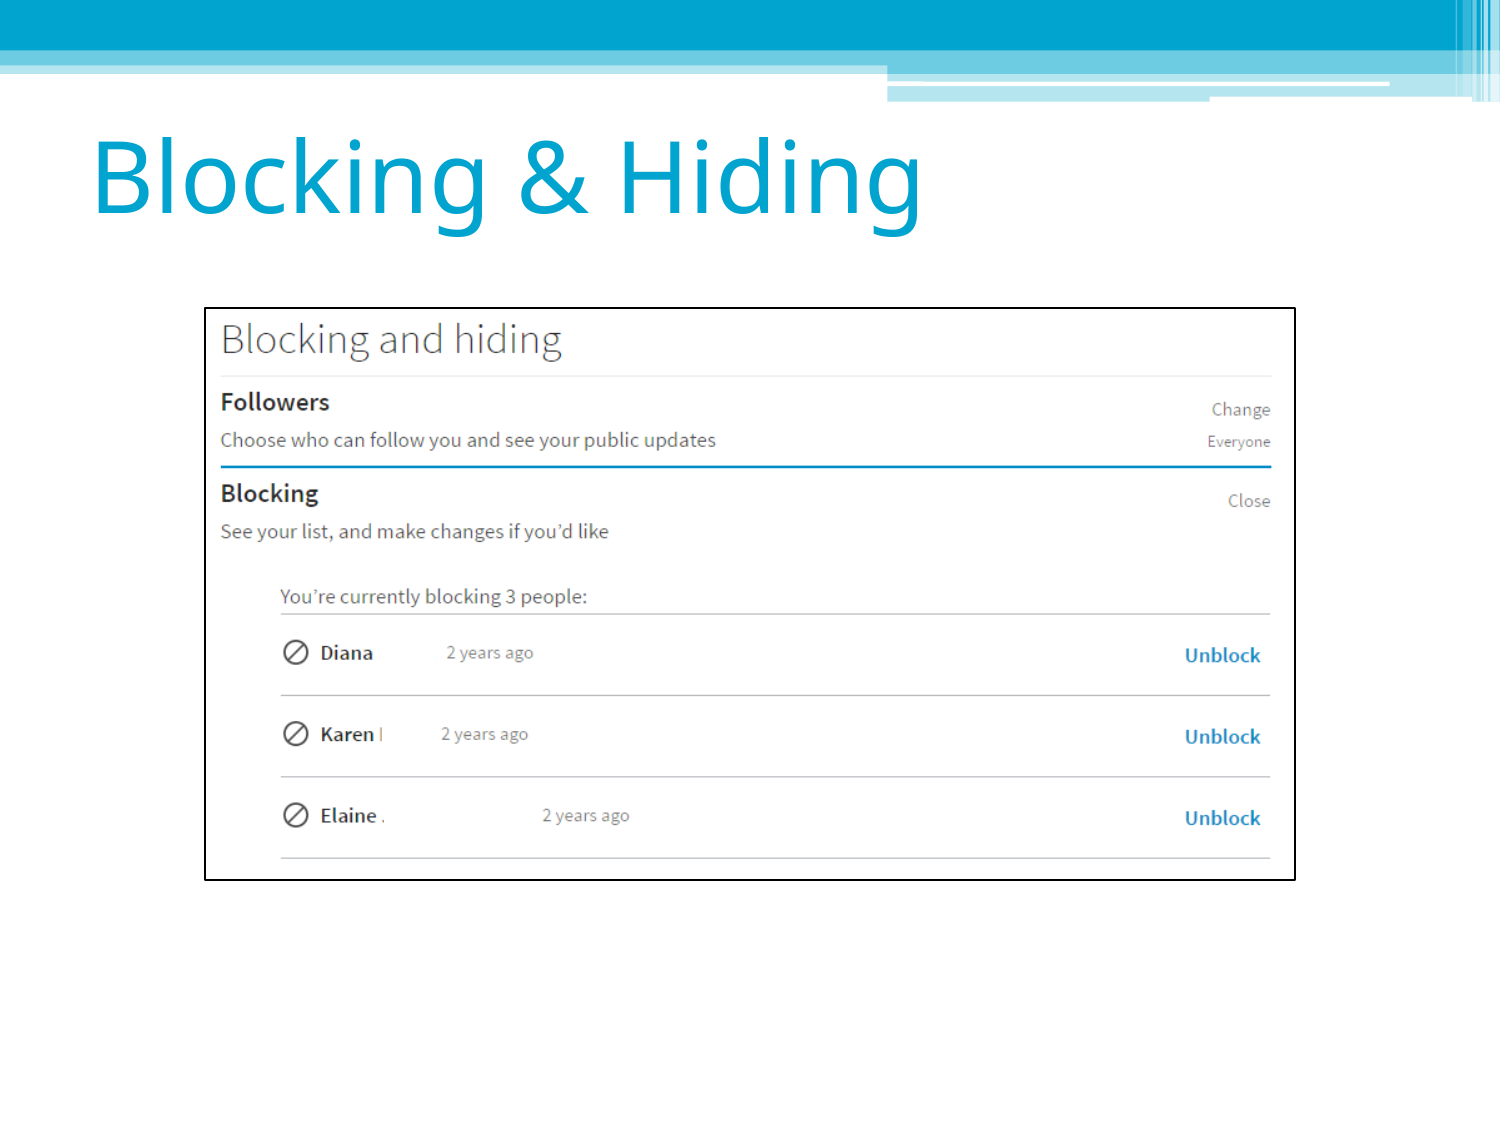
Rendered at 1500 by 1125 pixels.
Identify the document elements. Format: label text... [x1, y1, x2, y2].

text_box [206, 308, 1294, 879]
title Blocking & Hiding [75, 85, 1425, 261]
